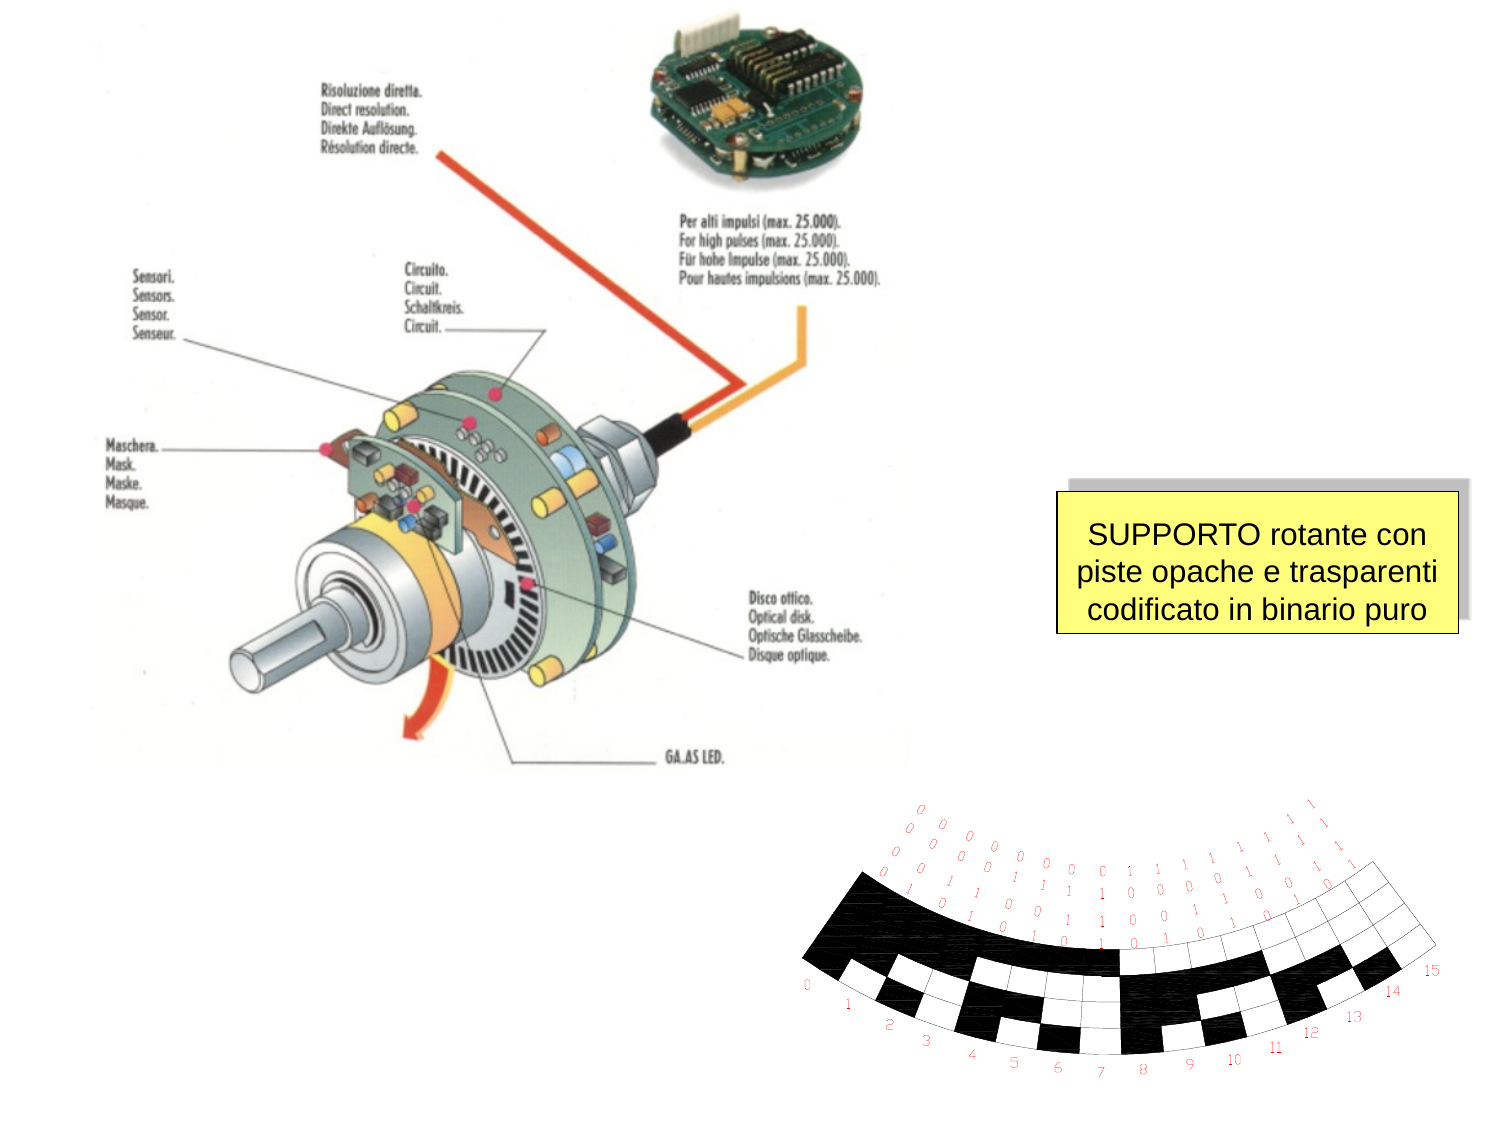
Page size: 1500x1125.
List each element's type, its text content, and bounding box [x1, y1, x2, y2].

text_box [773, 668, 1471, 1125]
text_box SUPPORTO rotante con piste opache e trasparenti codificato in binario puro [1056, 491, 1459, 634]
picture [0, 0, 1034, 776]
